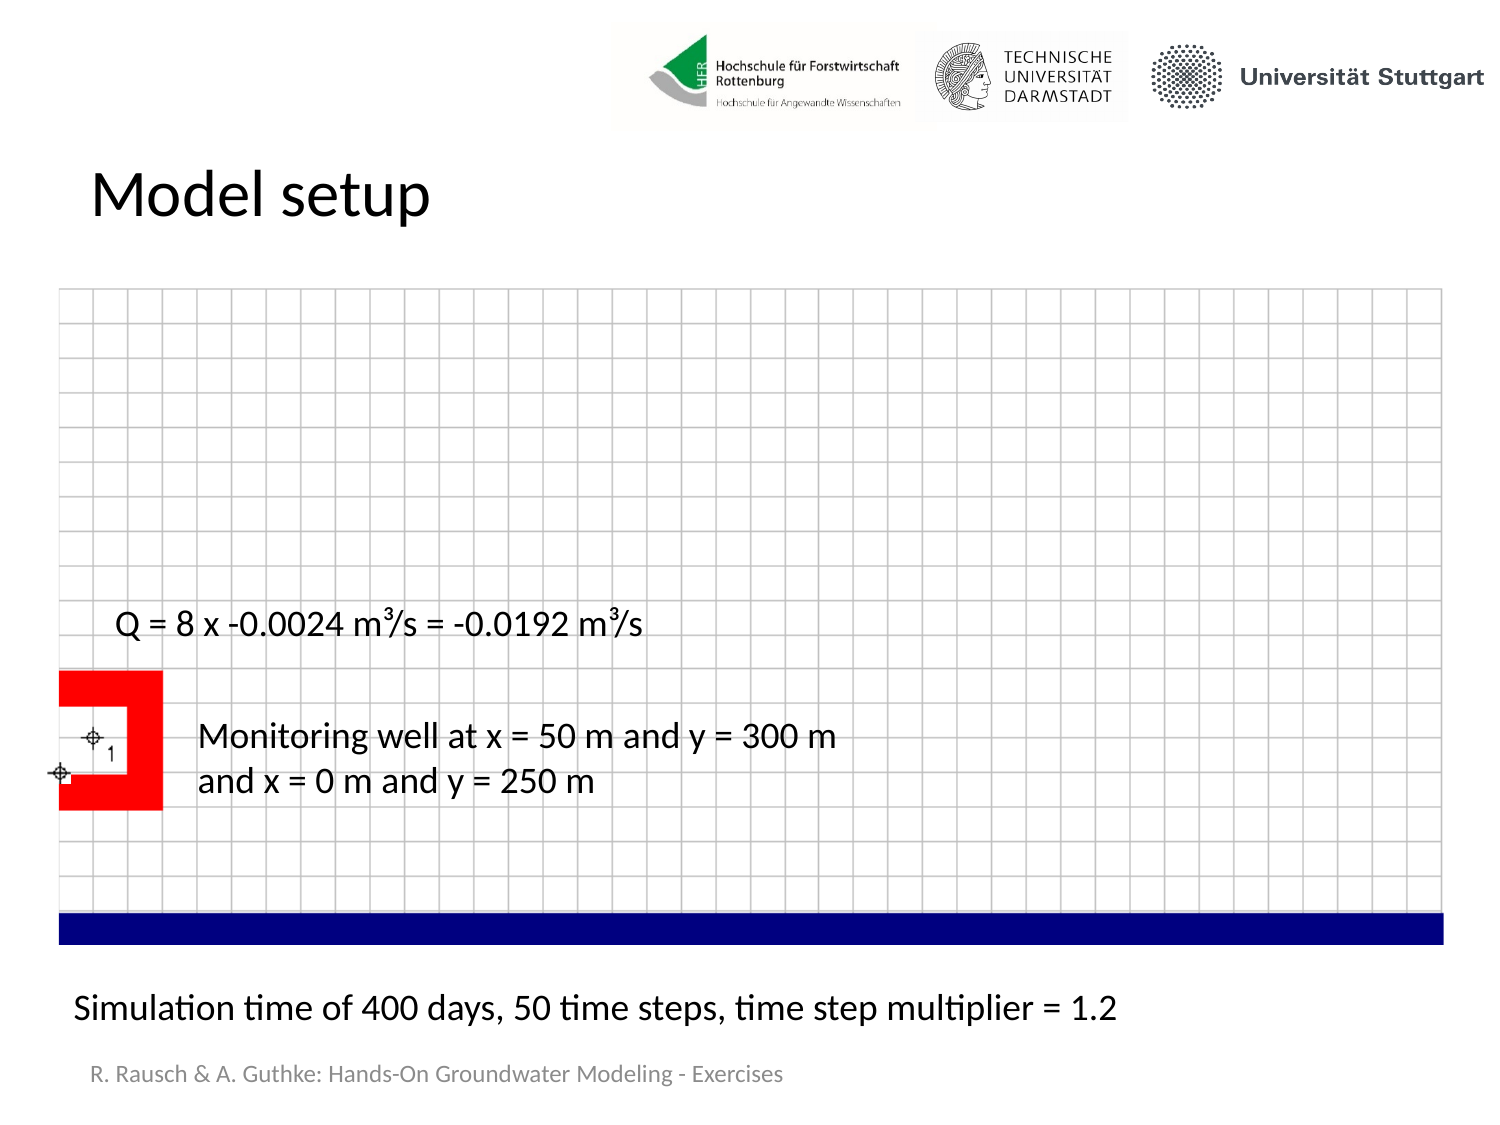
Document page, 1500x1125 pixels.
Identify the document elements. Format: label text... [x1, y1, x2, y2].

picture [611, 22, 1129, 131]
title Model setup [75, 136, 1425, 244]
picture [1151, 44, 1491, 109]
picture [47, 278, 1451, 965]
slide_number R. Rausch & A. Guthke: Hands-On Groundwater Modeling - Exercises [75, 1042, 916, 1103]
text_box Simulation time of 400 days, 50 time steps, time step multiplier = 1.2 [58, 975, 1500, 1036]
